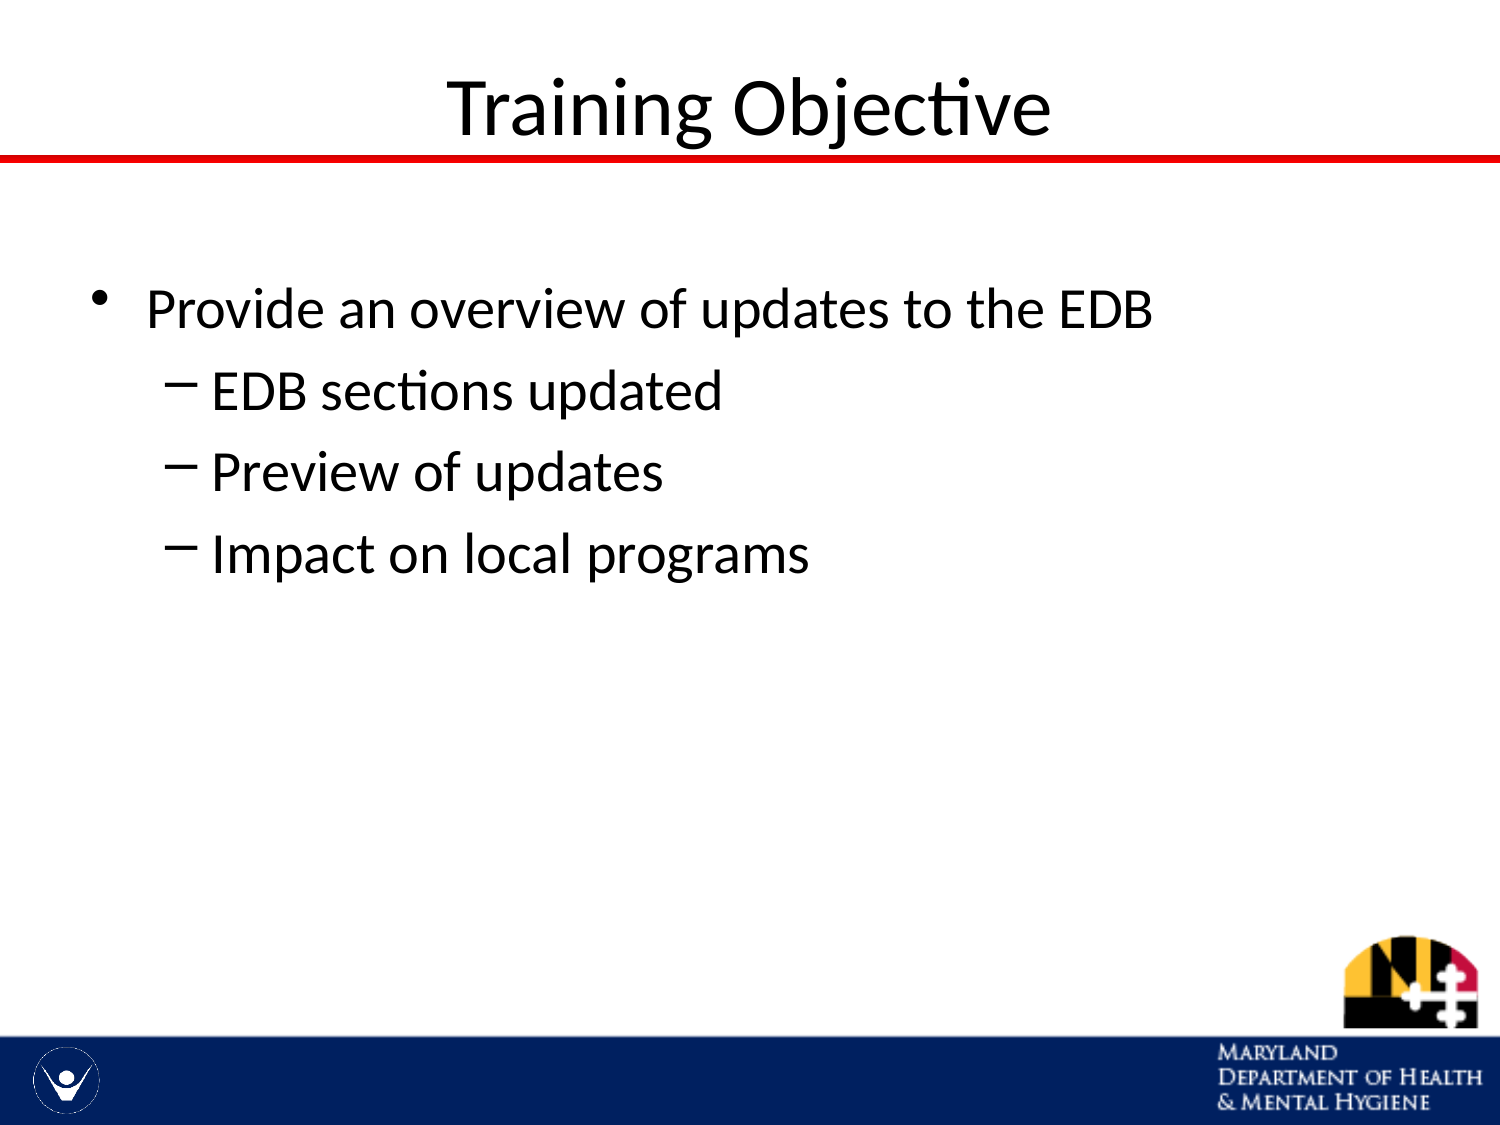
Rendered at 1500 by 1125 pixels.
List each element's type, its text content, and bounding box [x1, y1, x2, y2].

text_box [112, 863, 1388, 1125]
list Provide an overview of updates to the EDB EDB sections updated Preview of updates Impact on local programs [75, 262, 1425, 863]
picture [0, 0, 1500, 155]
title Training Objective [75, 45, 1425, 233]
picture [0, 163, 1500, 1125]
